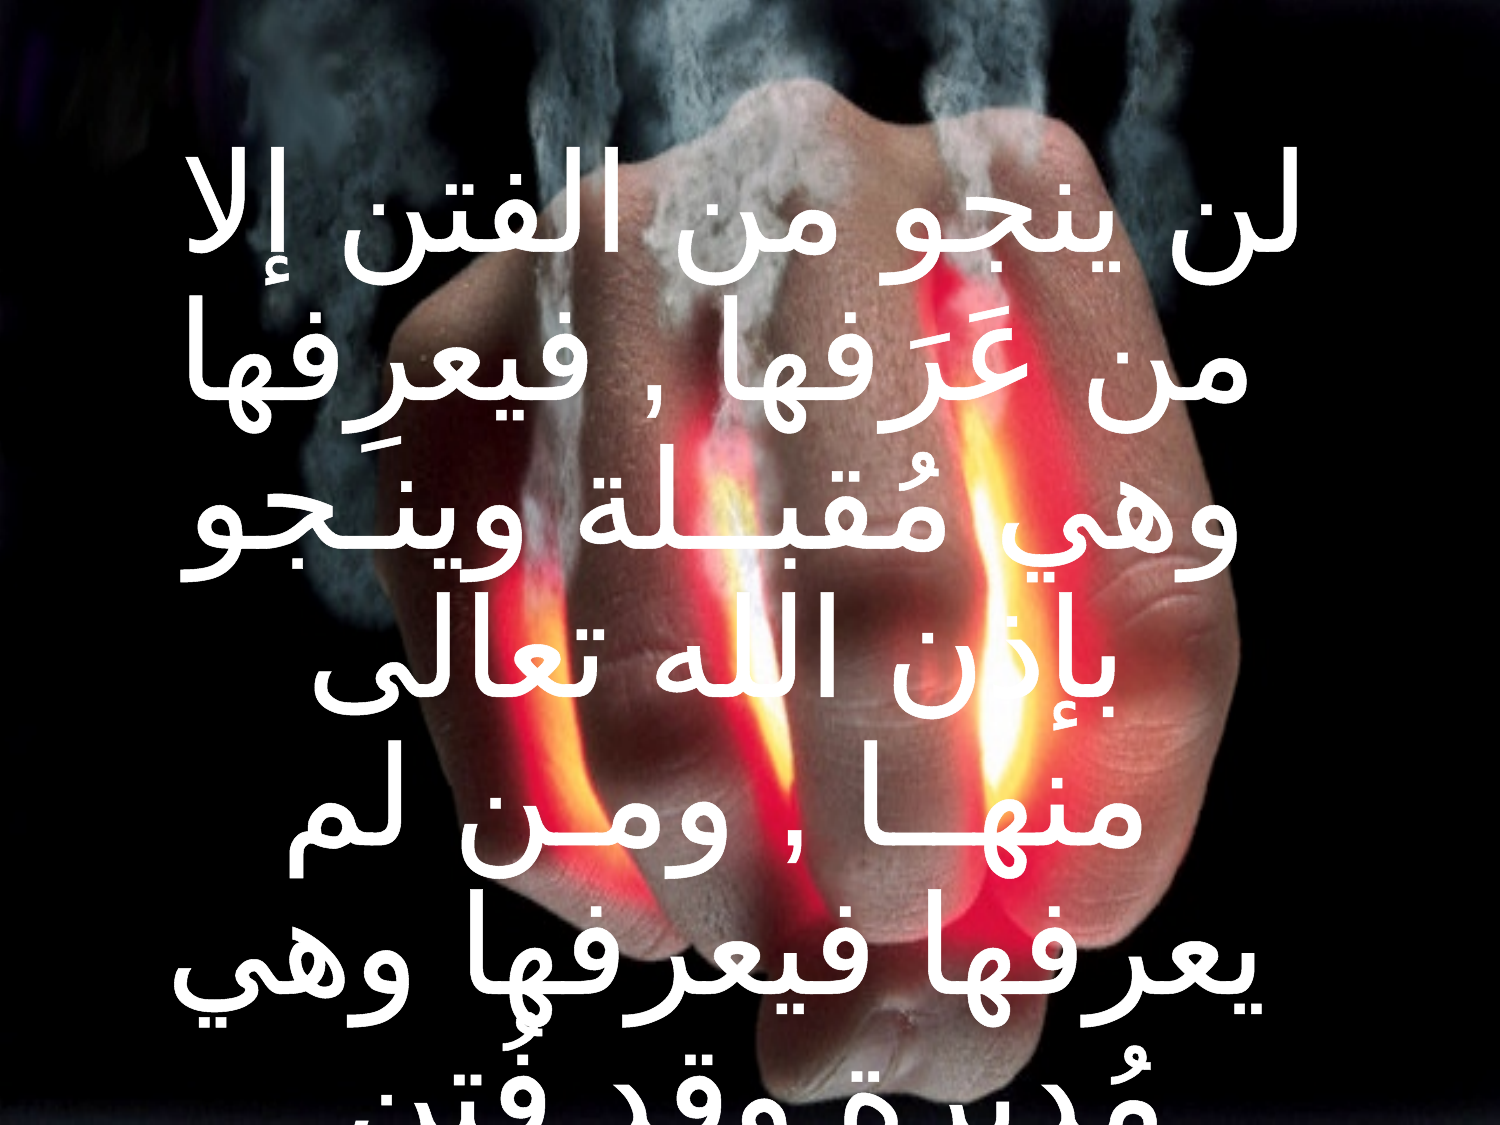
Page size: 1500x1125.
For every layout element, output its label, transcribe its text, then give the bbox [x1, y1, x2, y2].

picture [0, 0, 1500, 1125]
list لن ينجو من الفتن إلا من عَرَفها , فيعرِفها وهي مُقبــلة وينـجو بإذن الله تعالى منهــا , ومـن لم يعرفها فيعرفها وهي مُدبرة وقد فُتن . [135, 125, 1355, 922]
